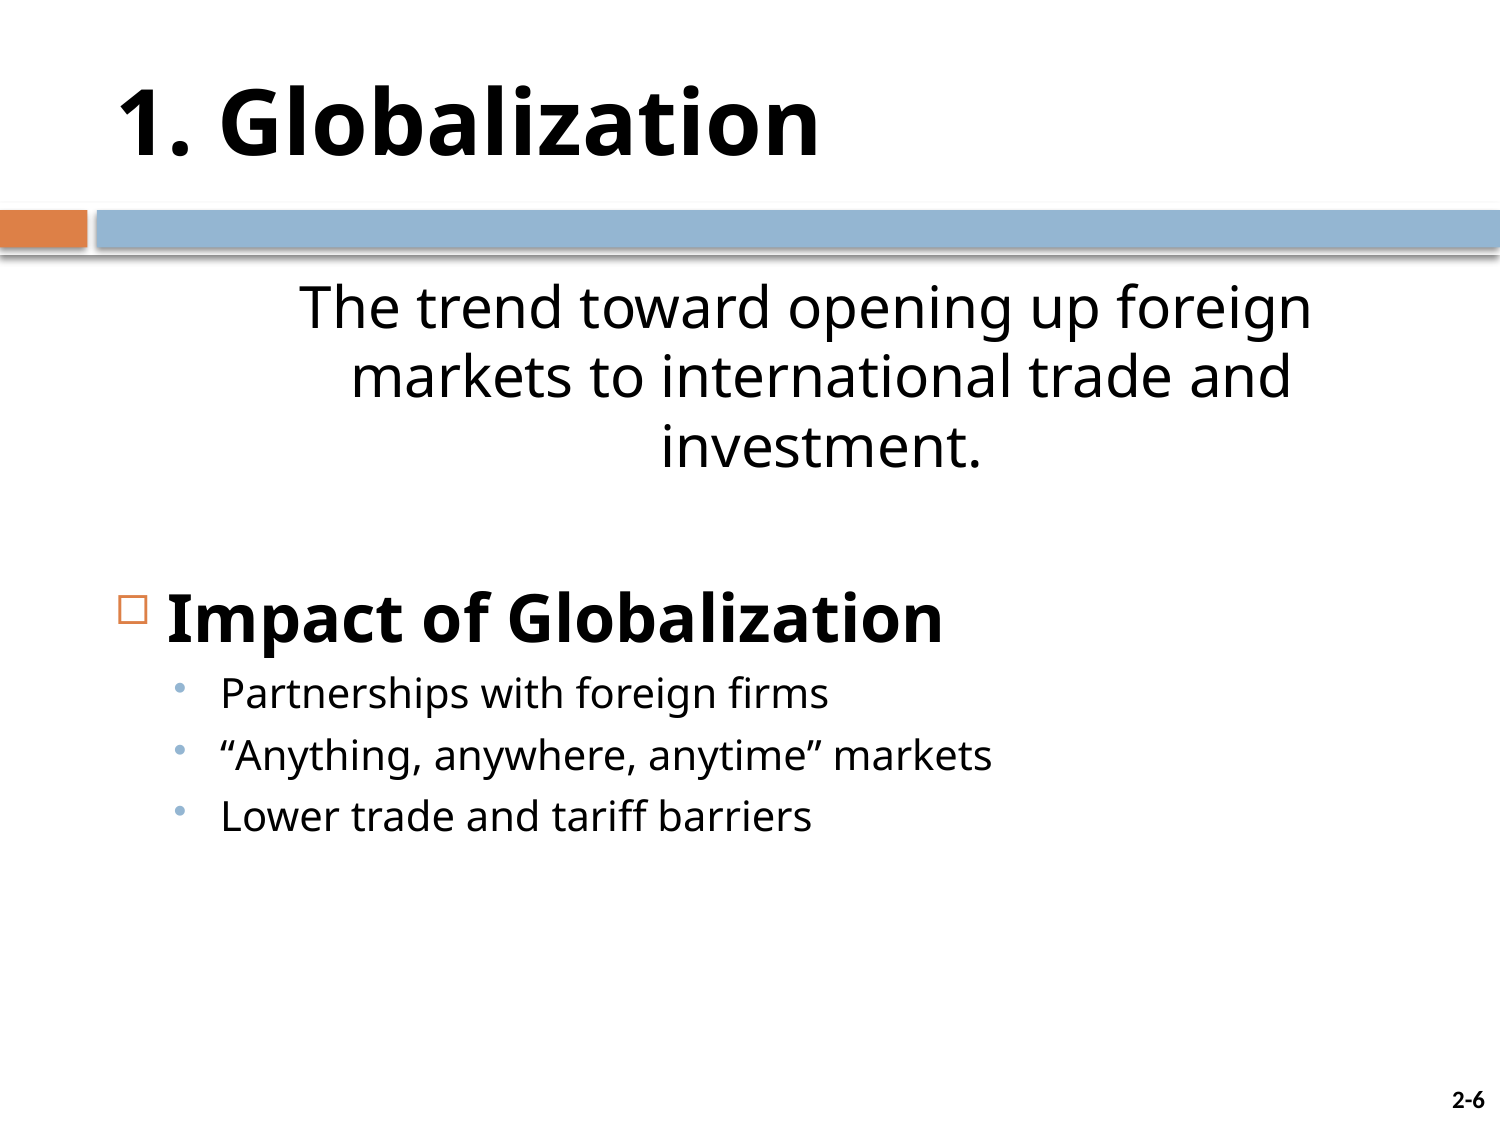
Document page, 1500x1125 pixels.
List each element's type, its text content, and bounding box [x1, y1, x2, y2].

list The trend toward opening up foreign markets to international trade and investment. Impact of Globalization Partnerships with foreign firms “Anything, anywhere, anytime” markets Lower trade and tariff barriers [100, 262, 1438, 1000]
title 1. Globalization [100, 37, 1438, 200]
